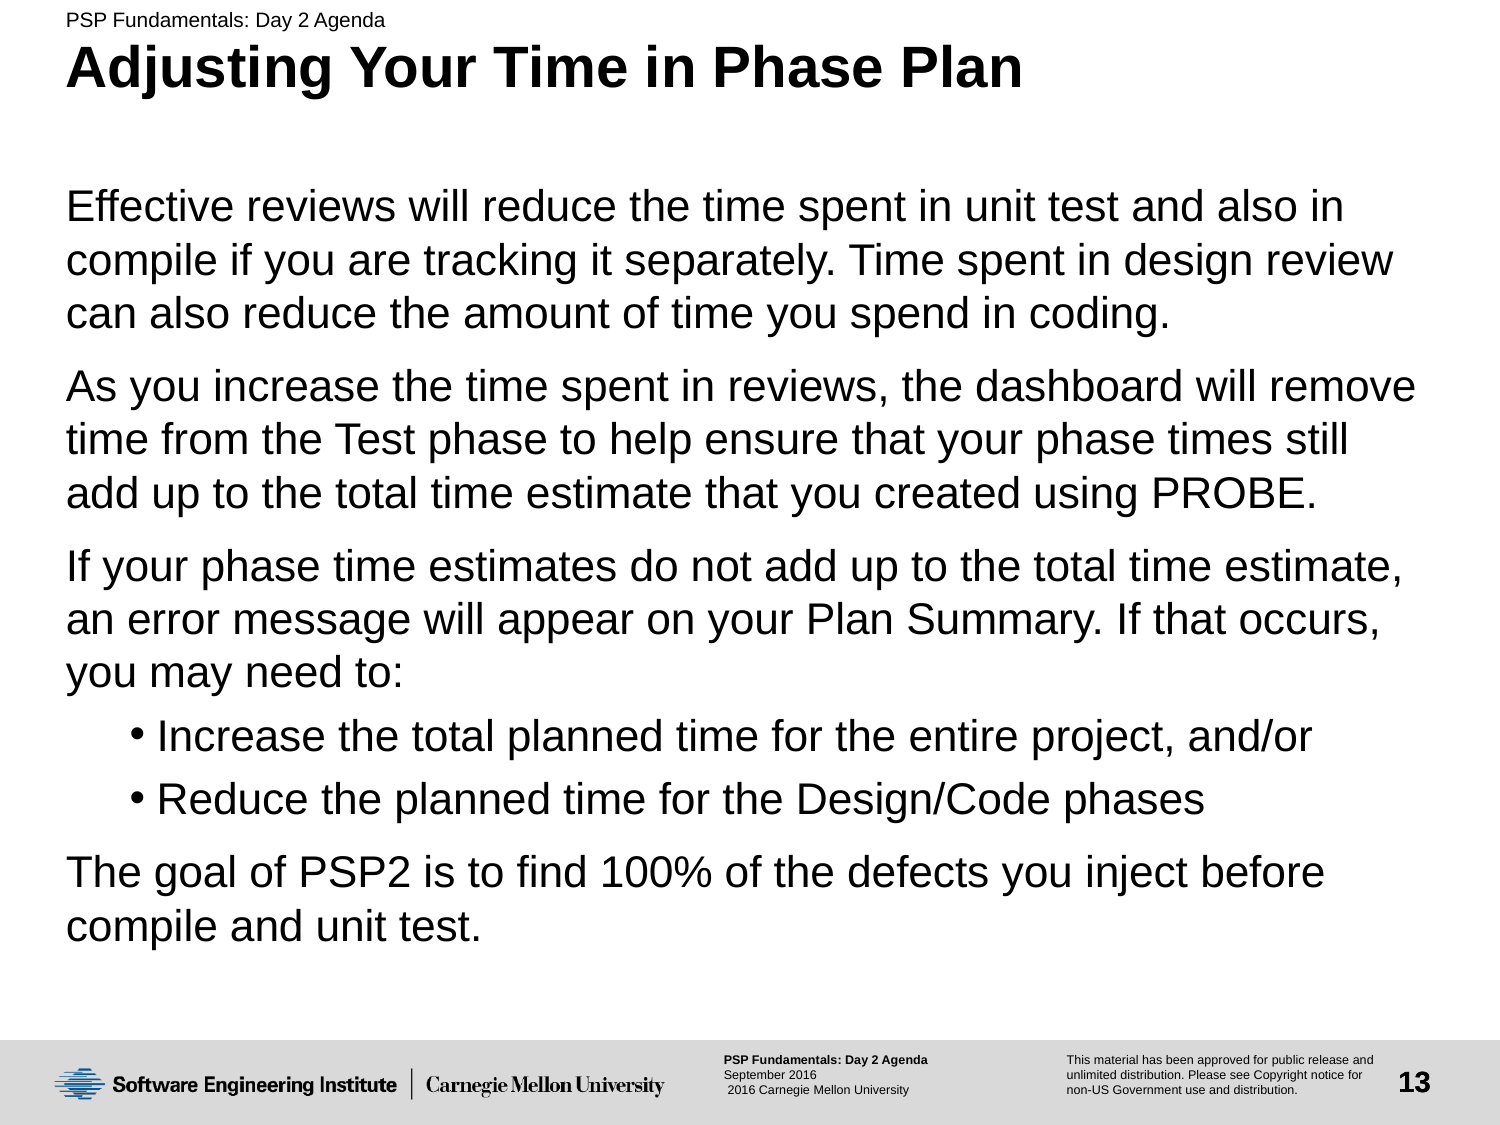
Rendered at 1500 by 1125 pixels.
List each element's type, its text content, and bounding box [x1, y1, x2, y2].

picture [46, 1061, 673, 1104]
list Effective reviews will reduce the time spent in unit test and also in compile if you are tracking it separately. Time spent in design review can also reduce the amount of time you spend in coding. As you increase the time spent in reviews, the dashboard will remove time from the Test phase to help ensure that your phase times still add up to the total time estimate that you created using PROBE. If your phase time estimates do not add up to the total time estimate, an error message will appear on your Plan Summary. If that occurs, you may need to: Increase the total planned time for the entire project, and/or Reduce the planned time for the Design/Code phases The goal of PSP2 is to find 100% of the defects you inject before compile and unit test. [65, 177, 1431, 1000]
title Adjusting Your Time in Phase Plan [65, 37, 1430, 148]
